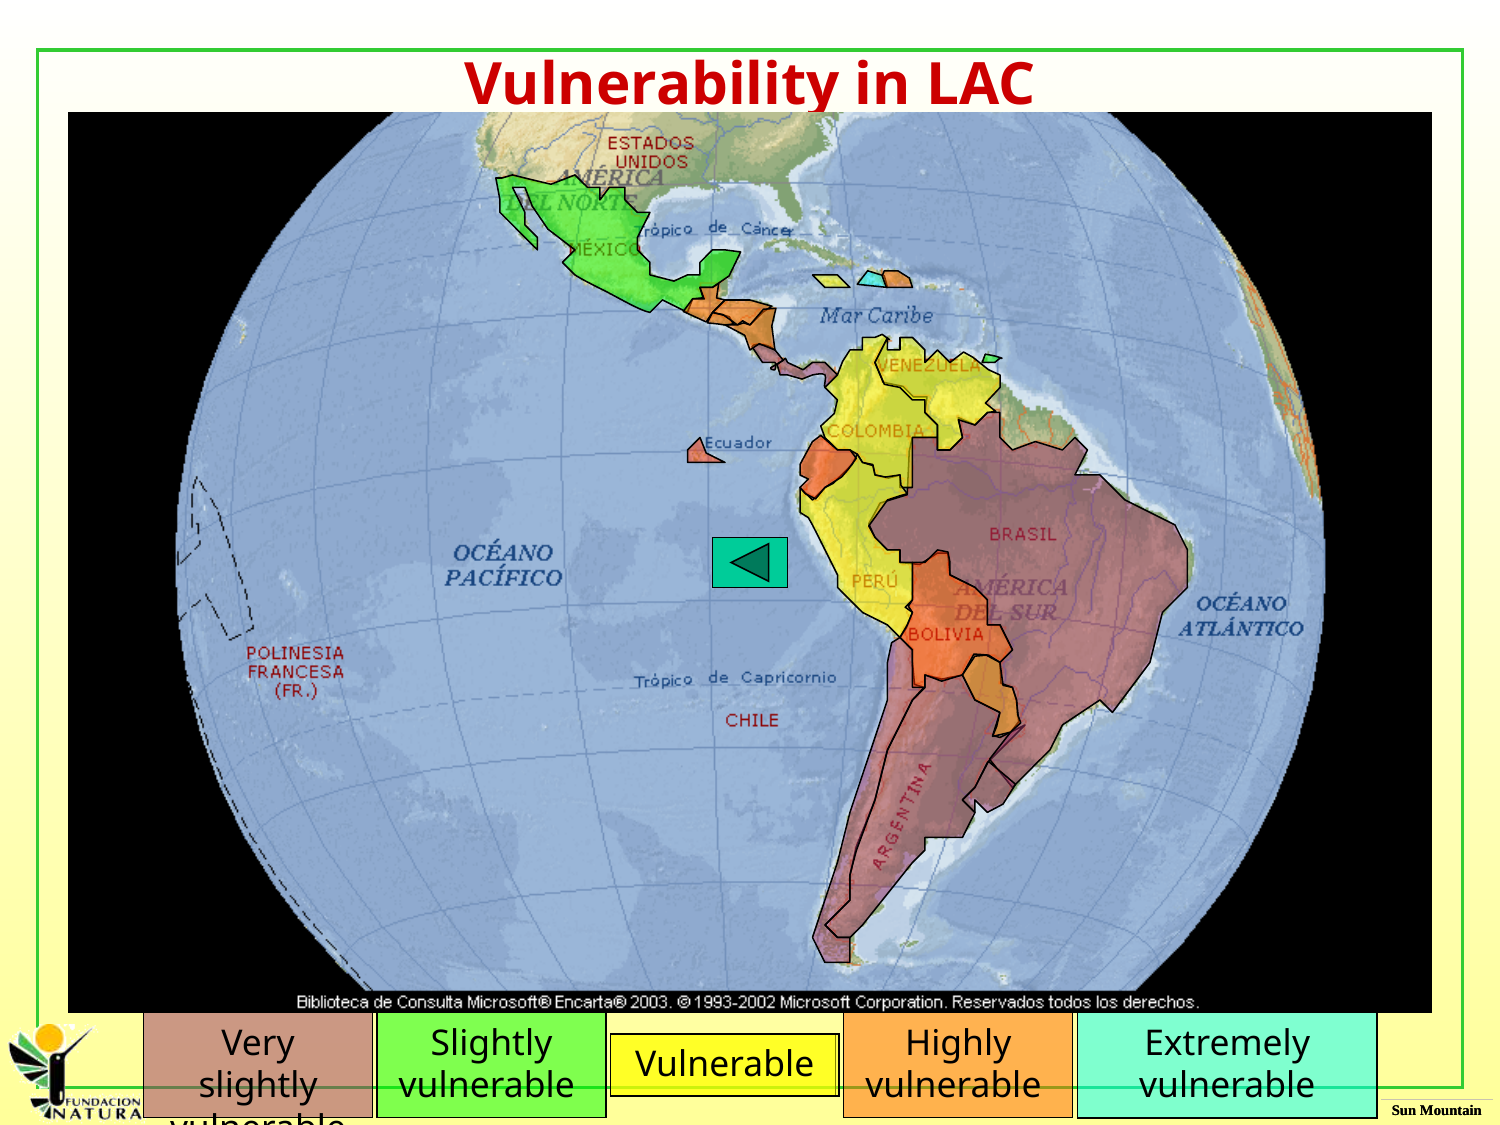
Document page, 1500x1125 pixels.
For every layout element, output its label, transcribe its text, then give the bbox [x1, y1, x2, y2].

picture [68, 112, 1432, 1013]
title Vulnerability in LAC [112, 0, 1388, 110]
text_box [495, 174, 1005, 363]
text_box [683, 270, 1022, 737]
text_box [751, 343, 1188, 963]
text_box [143, 1012, 1378, 1119]
